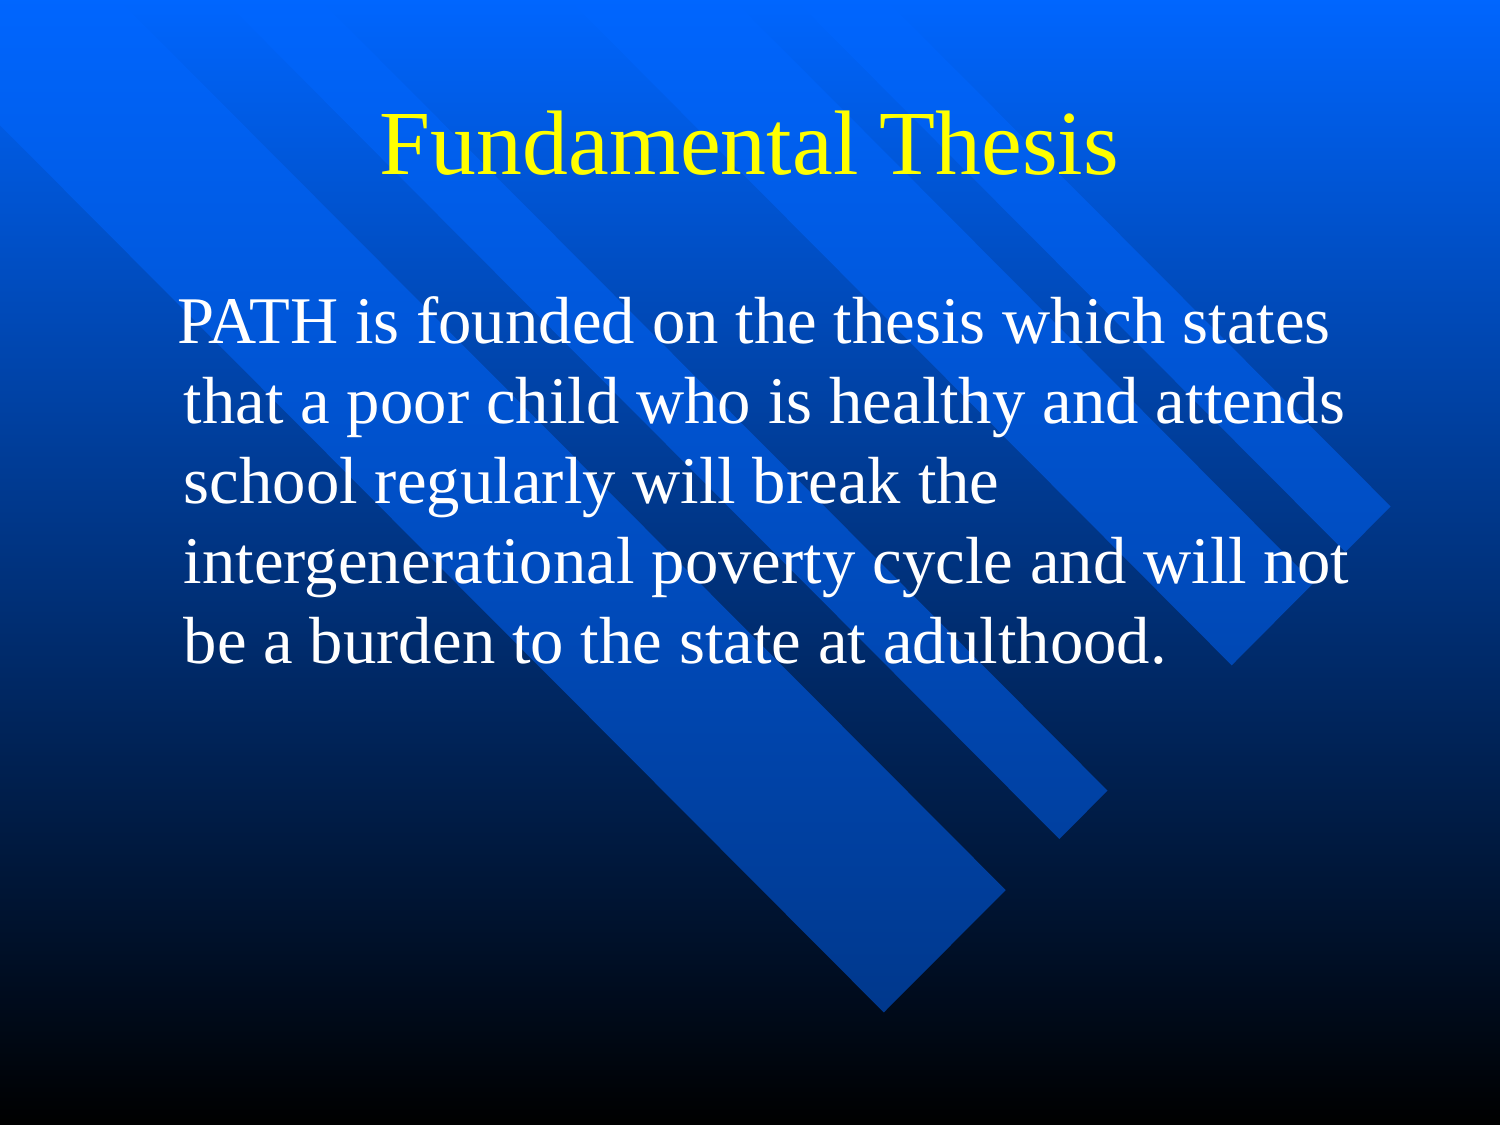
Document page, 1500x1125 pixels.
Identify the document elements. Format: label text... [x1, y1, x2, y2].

list PATH is founded on the thesis which states that a poor child who is healthy and attends school regularly will break the intergenerational poverty cycle and will not be a burden to the state at adulthood. [111, 268, 1388, 1001]
title Fundamental Thesis [112, 37, 1388, 238]
